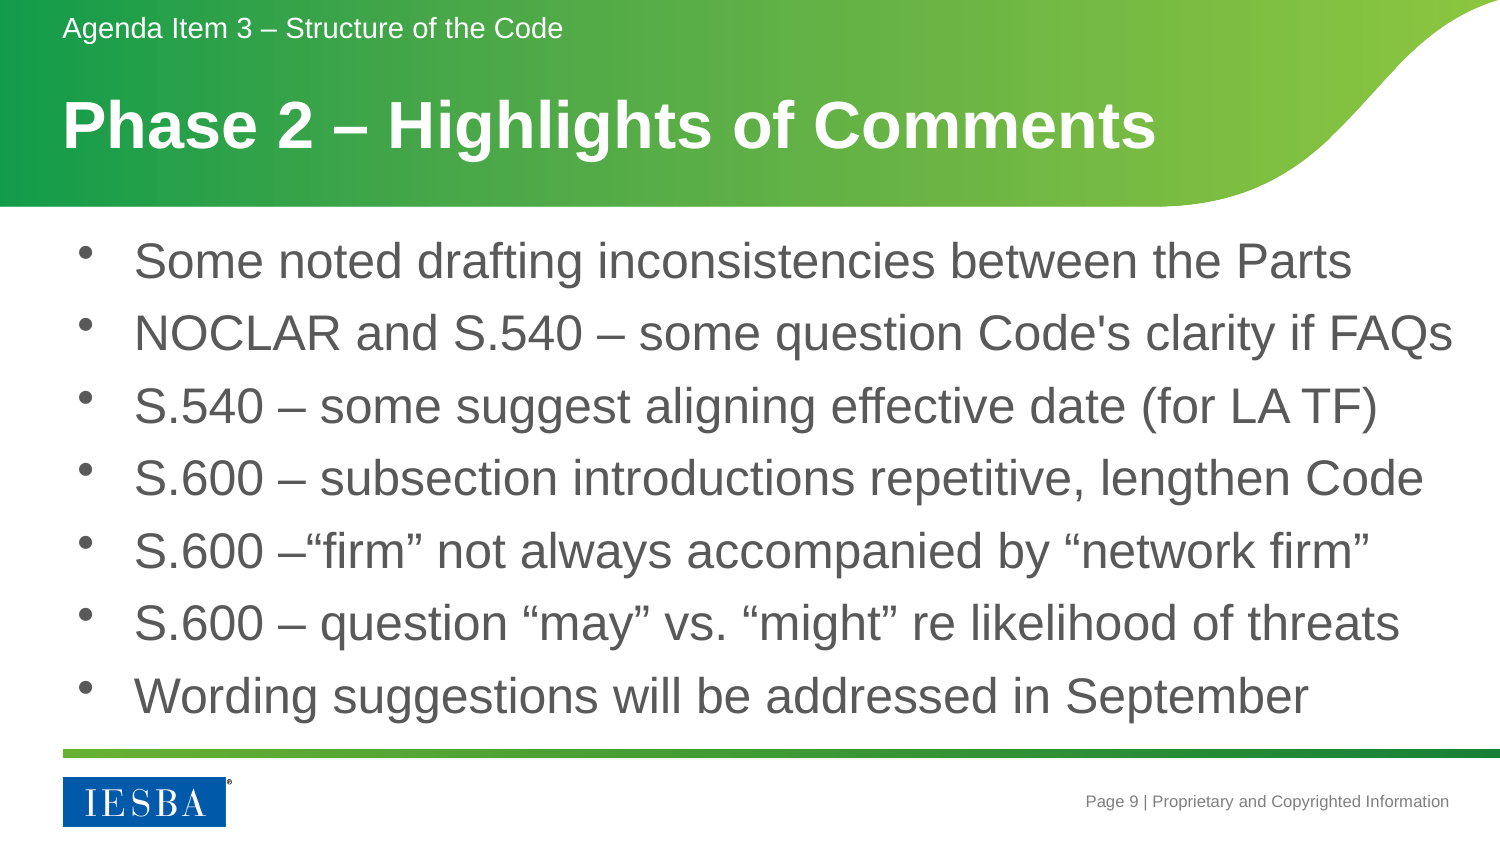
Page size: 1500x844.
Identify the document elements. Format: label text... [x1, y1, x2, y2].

picture [0, 0, 1500, 207]
list Some noted drafting inconsistencies between the Parts NOCLAR and S.540 – some question Code's clarity if FAQs S.540 – some suggest aligning effective date (for LA TF) S.600 – subsection introductions repetitive, lengthen Code S.600 –“firm” not always accompanied by “network firm” S.600 – question “may” vs. “might” re likelihood of threats Wording suggestions will be addressed in September [62, 220, 1475, 724]
picture [63, 777, 232, 827]
subtitle Agenda Item 3 – Structure of the Code [62, 9, 825, 47]
title Phase 2 – Highlights of Comments [62, 59, 1338, 185]
